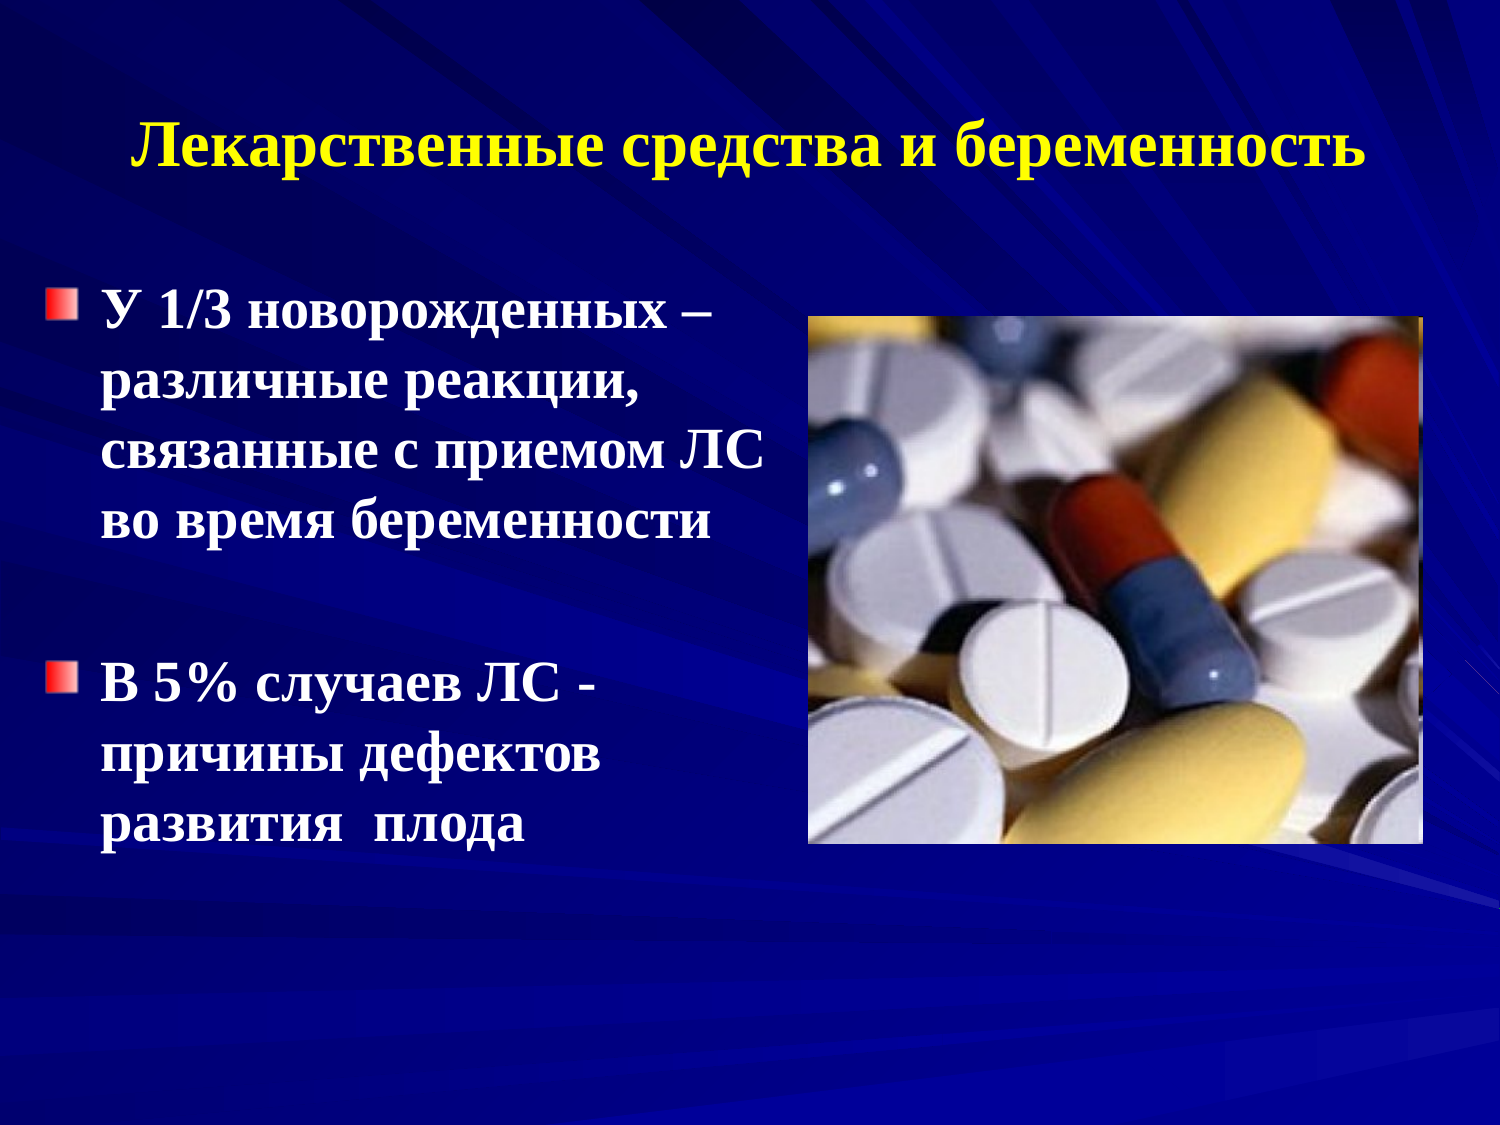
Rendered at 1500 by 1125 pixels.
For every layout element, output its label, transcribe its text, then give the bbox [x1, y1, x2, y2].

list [808, 316, 1423, 844]
picture [44, 659, 82, 697]
list У 1/3 новорожденных – различные реакции, связанные с приемом ЛС во время беременности В 5% случаев ЛС - причины дефектов развития плода [29, 262, 845, 1071]
title Лекарственные средства и беременность [74, 45, 1426, 234]
picture [44, 286, 82, 324]
